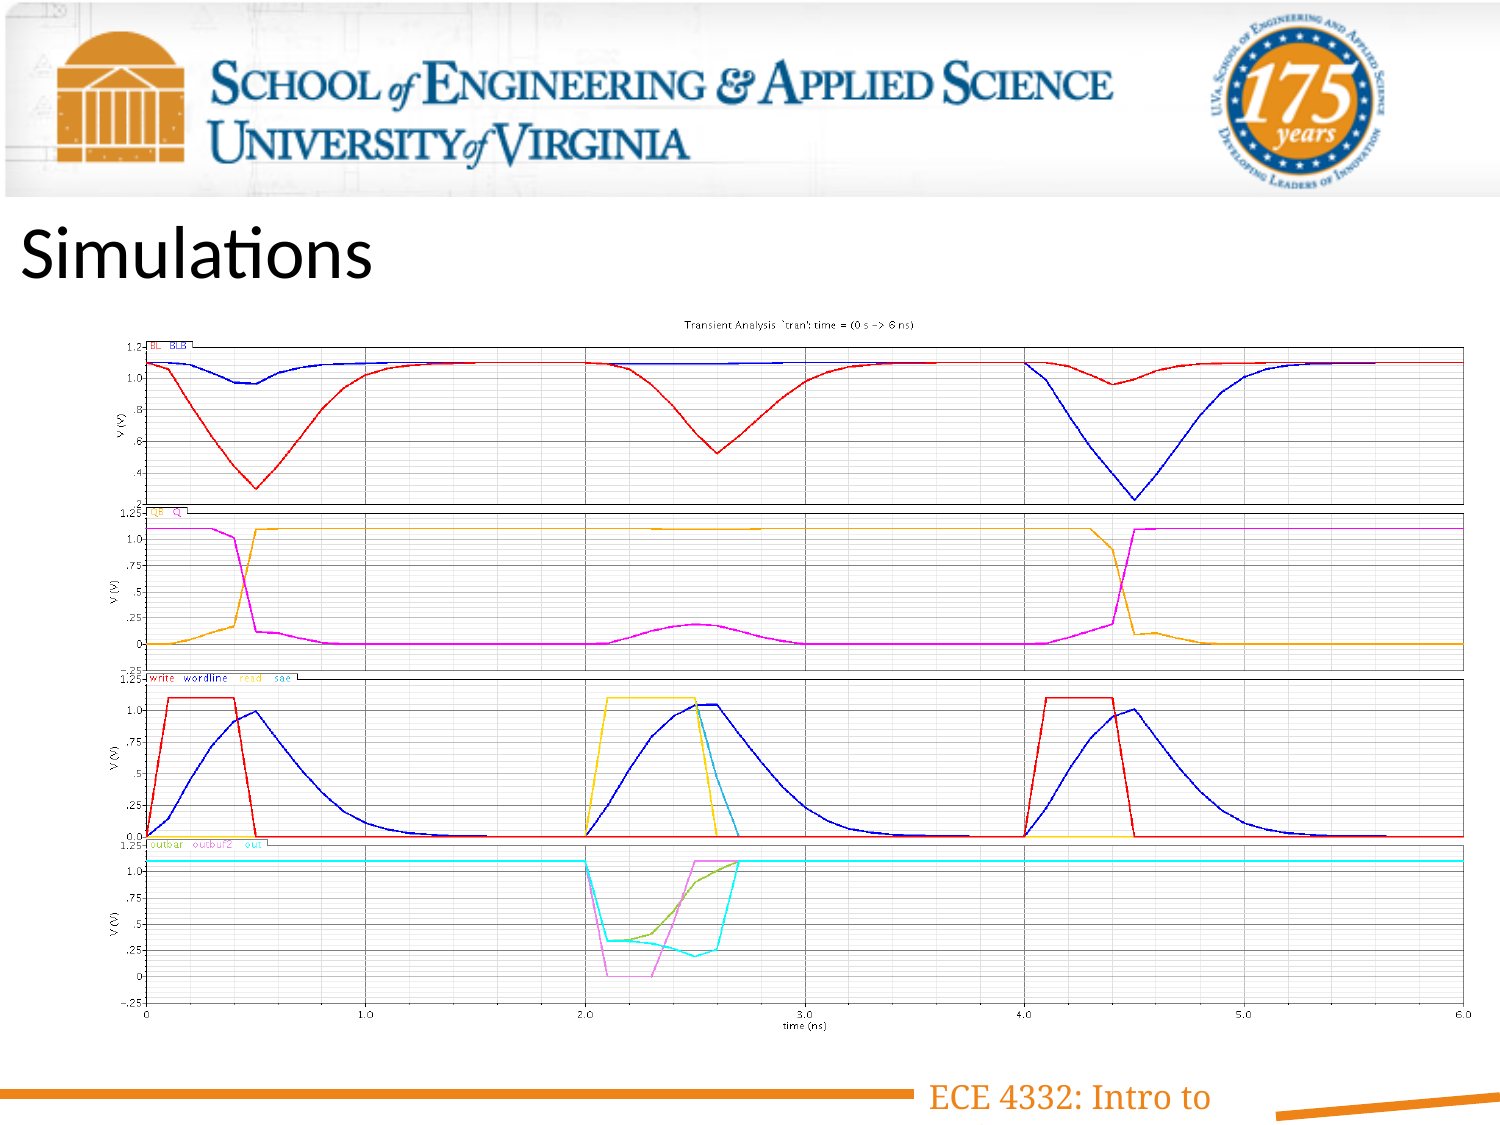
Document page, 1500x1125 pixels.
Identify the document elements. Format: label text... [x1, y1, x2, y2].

text_box ECE 4332: Intro to VLSI [914, 1069, 1277, 1125]
picture [92, 312, 1500, 1041]
picture [0, 0, 1500, 197]
text_box Simulations [5, 205, 1281, 438]
